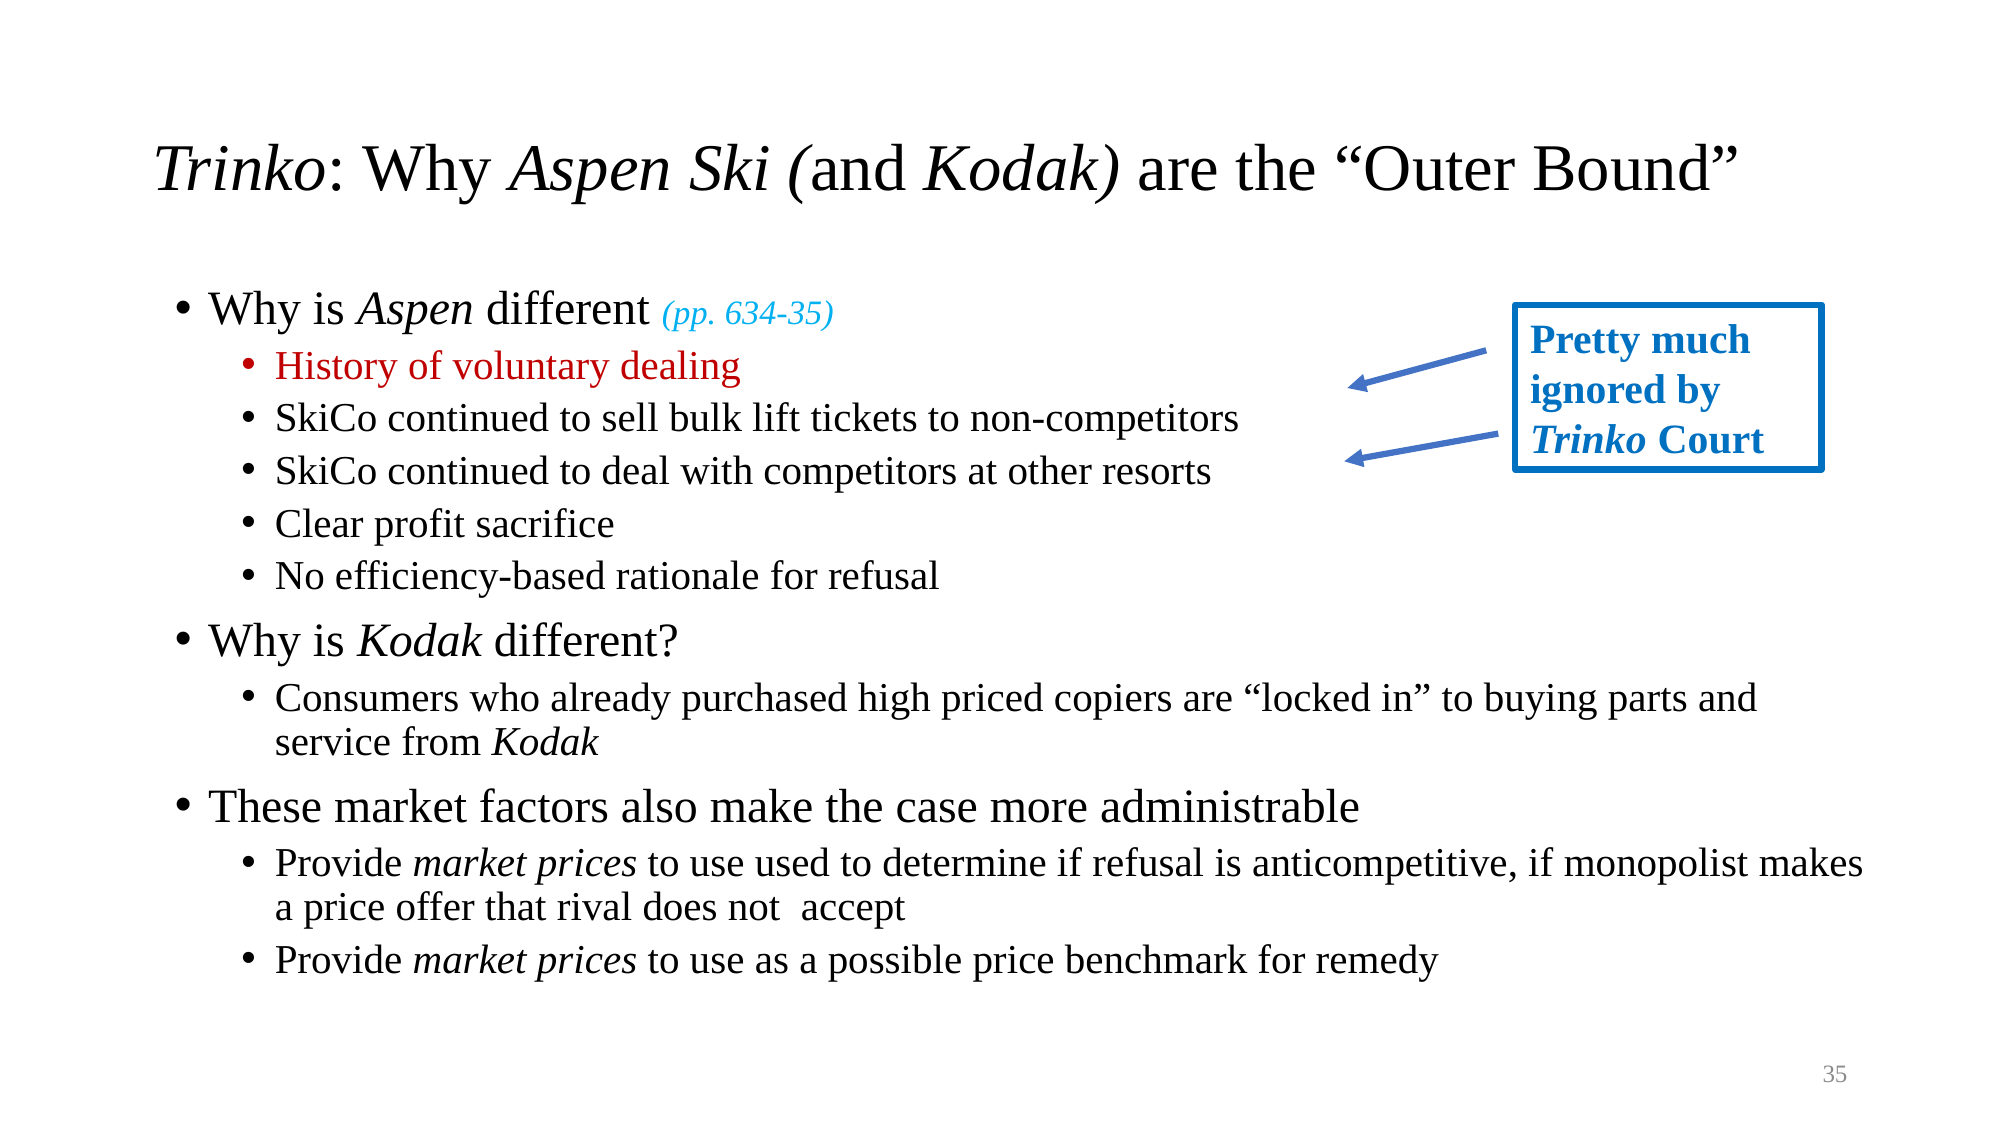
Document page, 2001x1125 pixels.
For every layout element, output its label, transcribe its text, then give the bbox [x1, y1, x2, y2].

list Why is Aspen different (pp. 634-35) History of voluntary dealing SkiCo continued to sell bulk lift tickets to non-competitors SkiCo continued to deal with competitors at other resorts Clear profit sacrifice No efficiency-based rationale for refusal Why is Kodak different? Consumers who already purchased high priced copiers are “locked in” to buying parts and service from Kodak These market factors also make the case more administrable Provide market prices to use used to determine if refusal is anticompetitive, if monopolist makes a price offer that rival does not accept Provide market prices to use as a possible price benchmark for remedy [160, 276, 1885, 991]
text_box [1347, 350, 1487, 388]
title Trinko: Why Aspen Ski (and Kodak) are the “Outer Bound” [137, 59, 1863, 278]
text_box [1344, 433, 1499, 462]
slide_number 35 [1412, 1042, 1863, 1103]
text_box Pretty much ignored by Trinko Court [1515, 304, 1822, 470]
